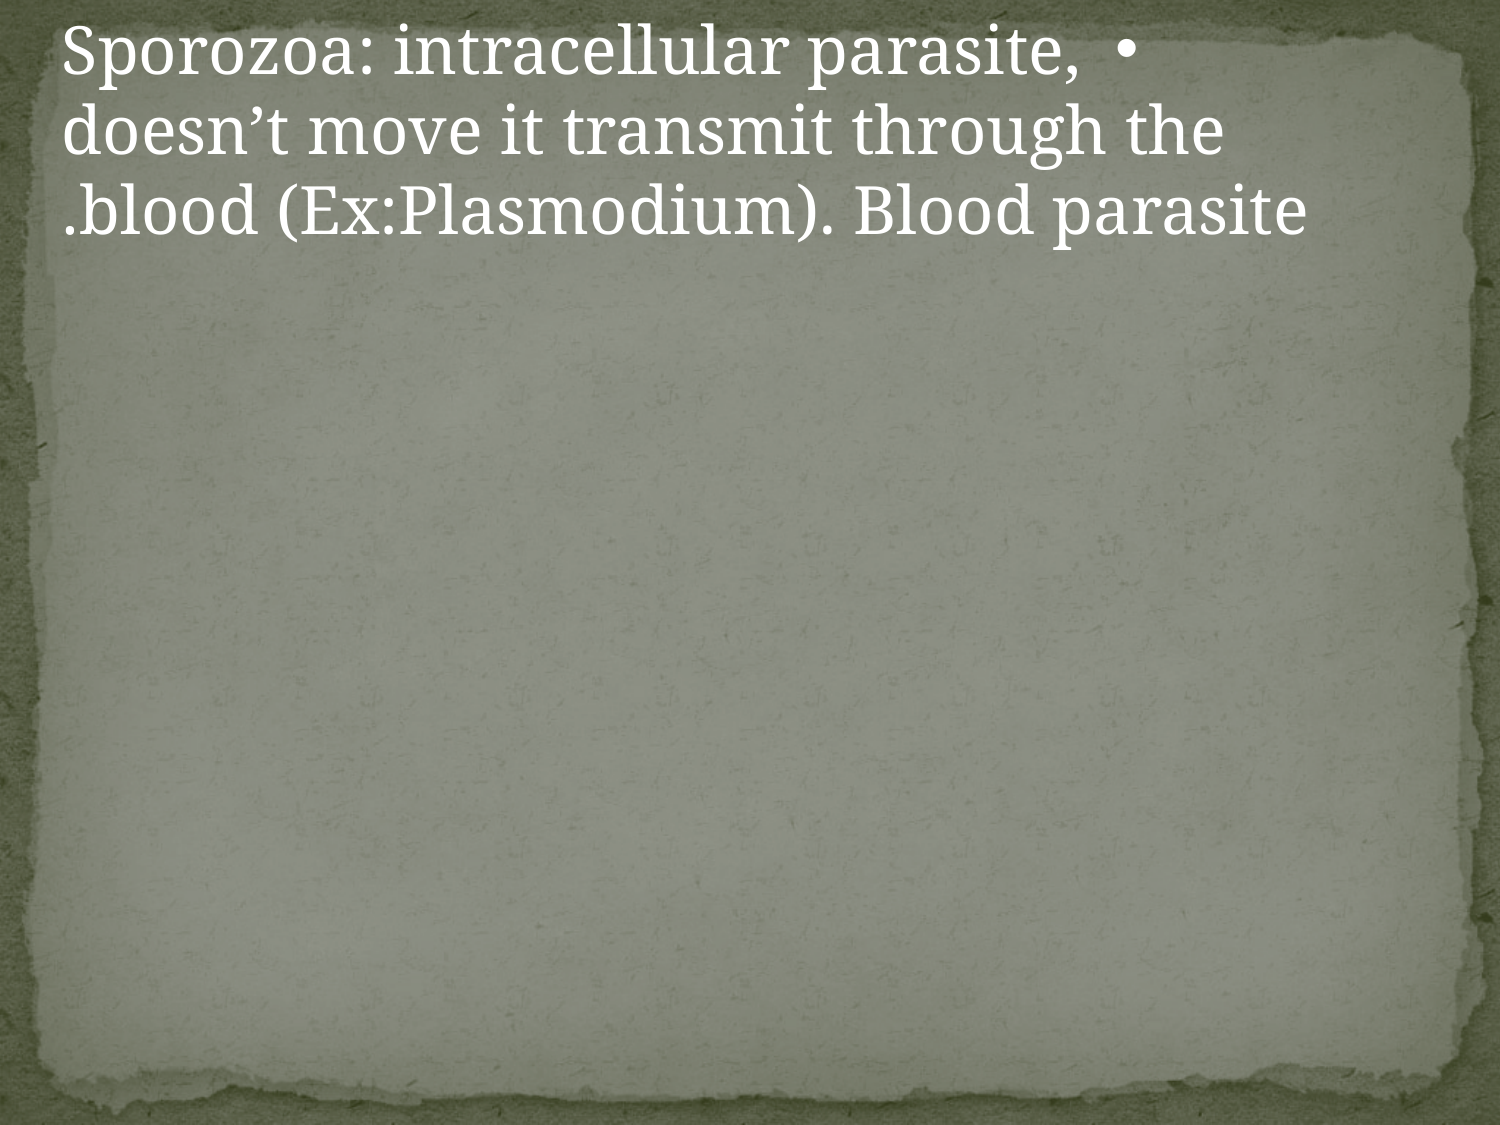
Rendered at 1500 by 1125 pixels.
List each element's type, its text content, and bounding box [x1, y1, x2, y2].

text_box Sporozoa: intracellular parasite, doesn’t move it transmit through the blood (Ex:Plasmodium). Blood parasite. [46, 0, 1397, 743]
